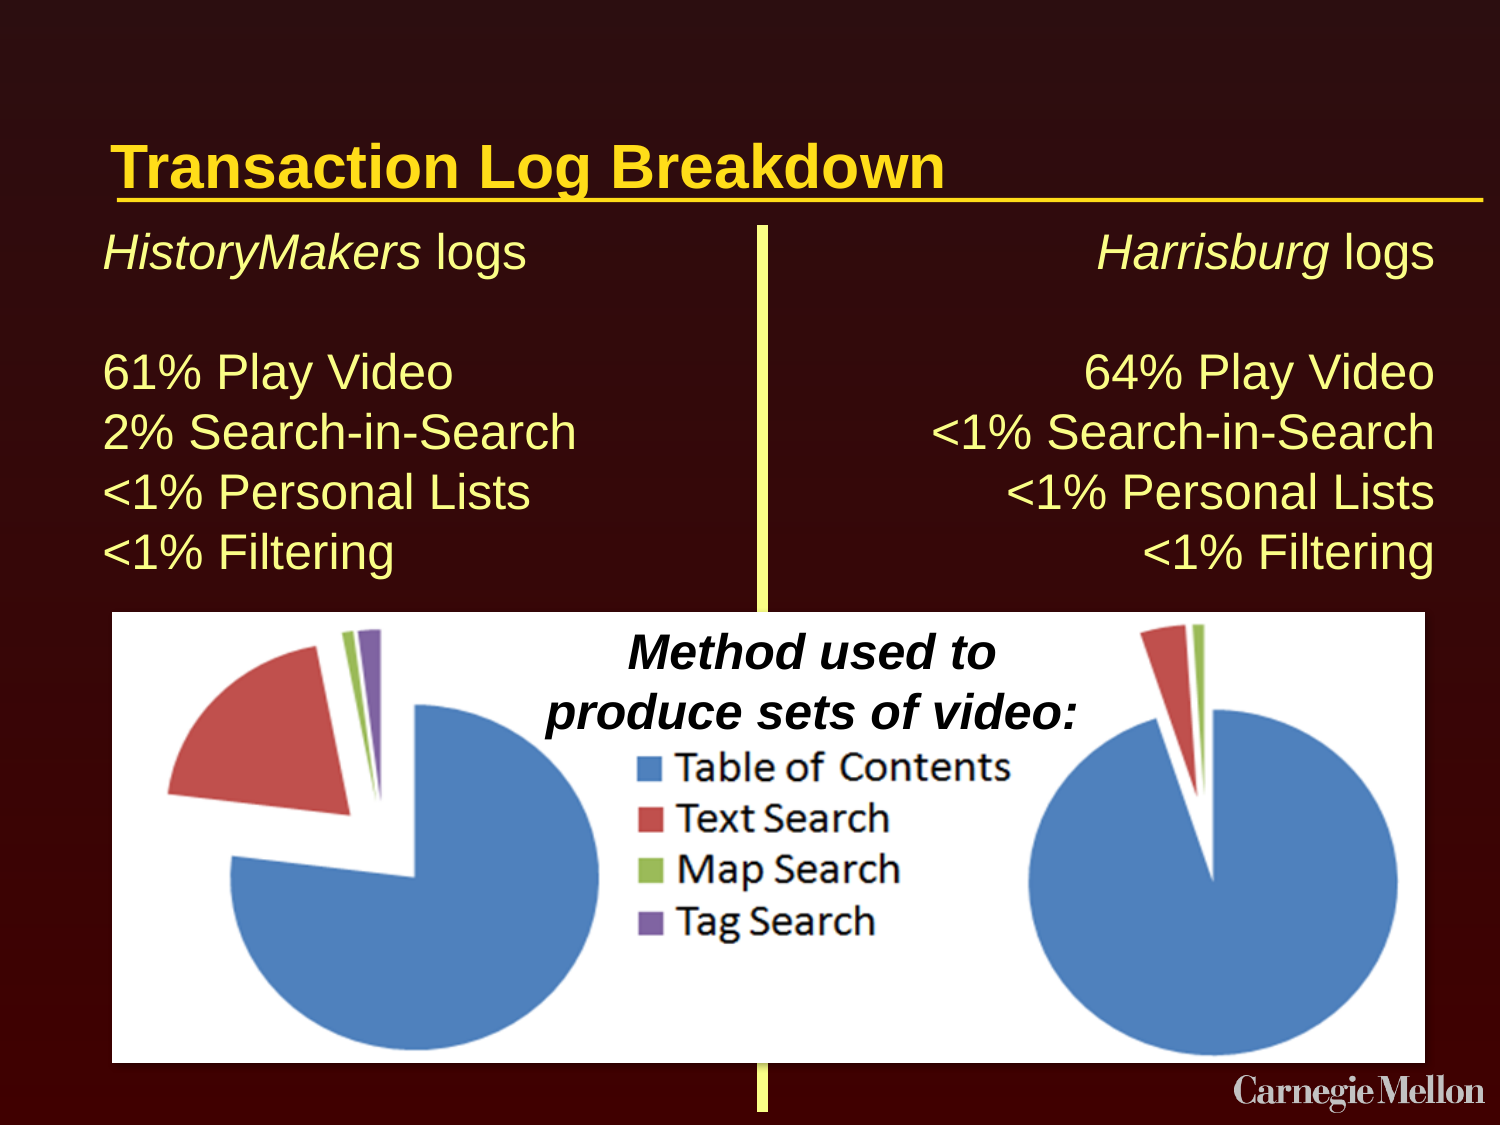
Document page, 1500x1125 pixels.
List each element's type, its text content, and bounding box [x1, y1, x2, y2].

title Transaction Log Breakdown [95, 68, 1372, 258]
picture [112, 612, 1426, 1063]
text_box HistoryMakers logs 61% Play Video 2% Search-in-Search <1% Personal Lists <1% Filtering [87, 212, 613, 588]
picture [1234, 1074, 1485, 1113]
text_box Harrisburg logs 64% Play Video <1% Search-in-Search <1% Personal Lists <1% Filtering [900, 212, 1450, 588]
